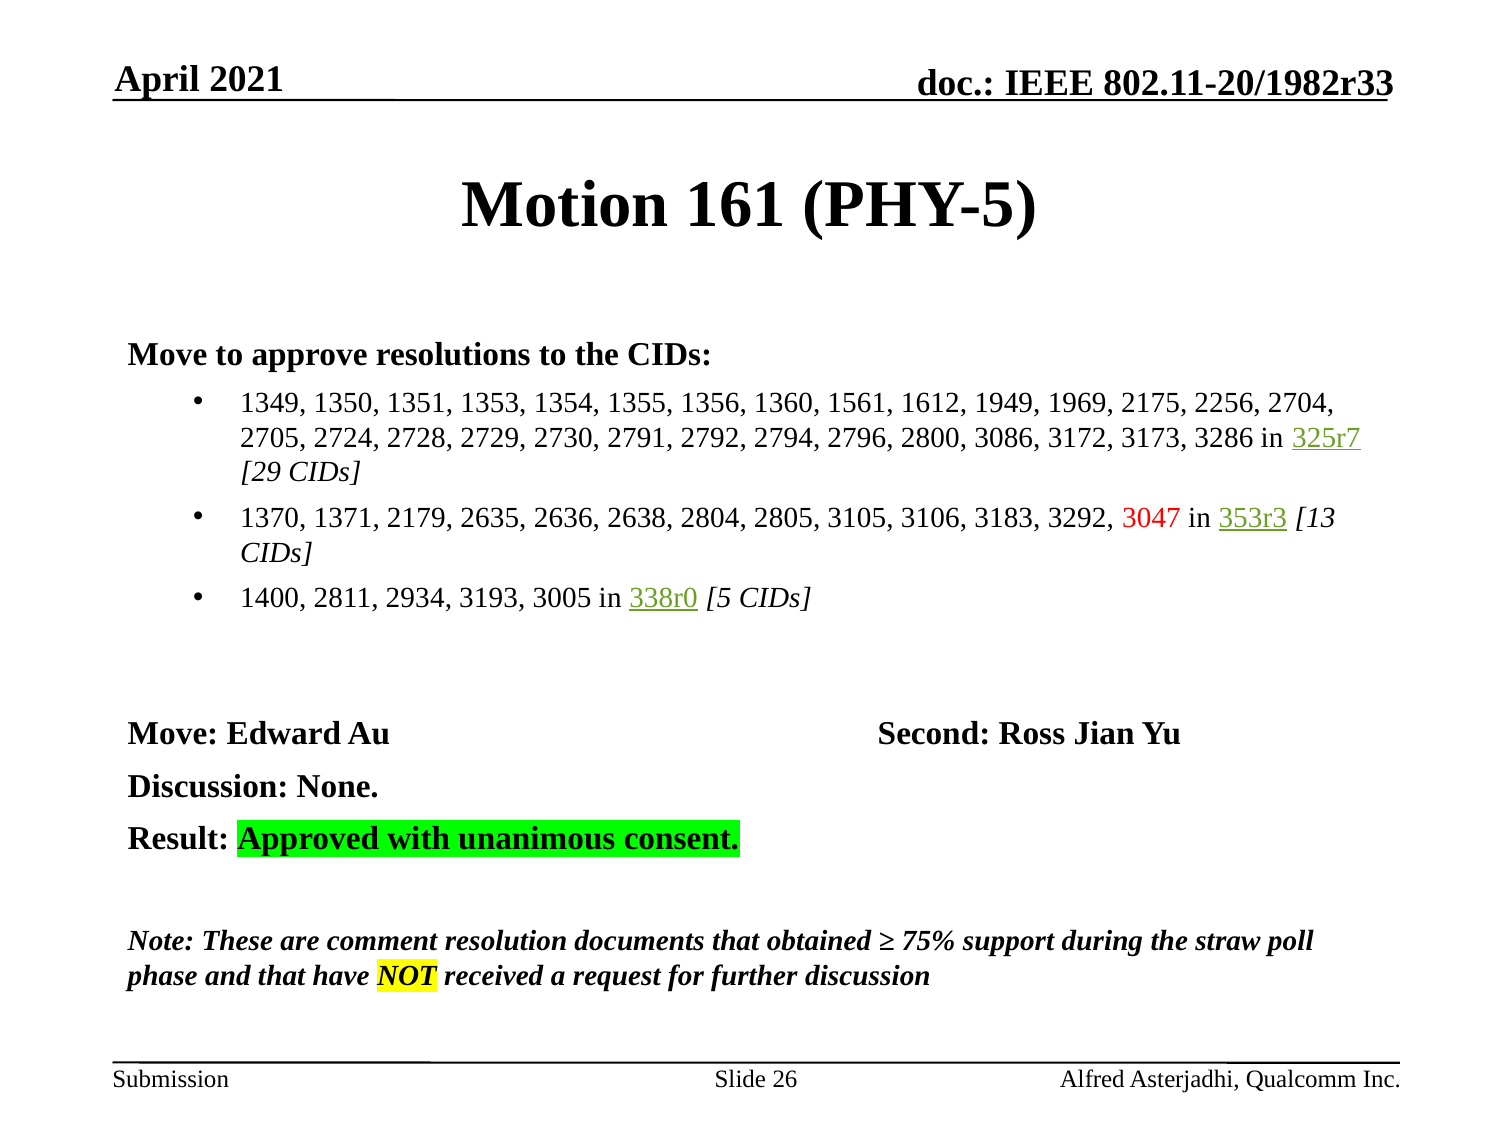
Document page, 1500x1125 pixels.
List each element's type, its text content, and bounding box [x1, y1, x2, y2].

slide_number Slide 26 [712, 1061, 800, 1123]
title Motion 161 (PHY-5) [112, 112, 1388, 288]
footer Alfred Asterjadhi, Qualcomm Inc. [878, 1061, 1402, 1093]
list Move to approve resolutions to the CIDs: 1349, 1350, 1351, 1353, 1354, 1355, 1356, 1360, 1561, 1612, 1949, 1969, 2175, 2256, 2704, 2705, 2724, 2728, 2729, 2730, 2791, 2792, 2794, 2796, 2800, 3086, 3172, 3173, 3286 in 325r7 [29 CIDs] 1370, 1371, 2179, 2635, 2636, 2638, 2804, 2805, 3105, 3106, 3183, 3292, 3047 in 353r3 [13 CIDs] 1400, 2811, 2934, 3193, 3005 in 338r0 [5 CIDs] Move: Edward Au Second: Ross Jian Yu Discussion: None. Result: Approved with unanimous consent. Note: These are comment resolution documents that obtained ≥ 75% support during the straw poll phase and that have NOT received a request for further discussion [112, 324, 1388, 1063]
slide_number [114, 54, 423, 100]
